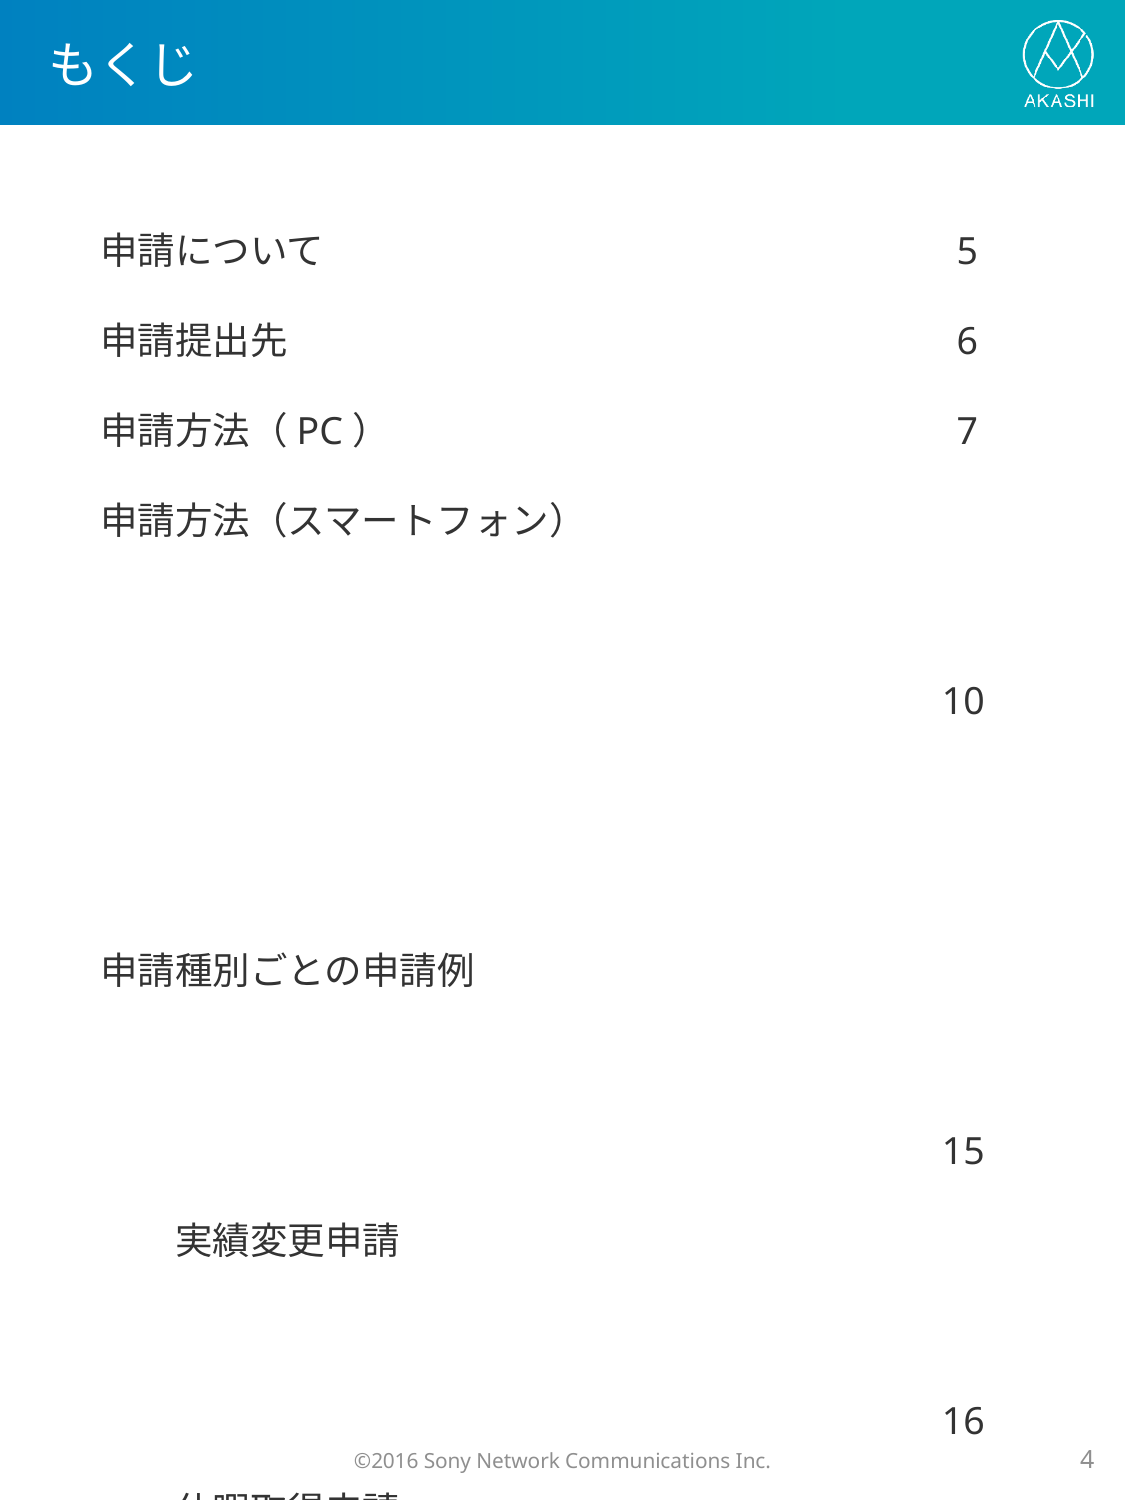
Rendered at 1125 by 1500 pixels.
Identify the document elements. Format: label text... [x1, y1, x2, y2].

slide_number 3 [1040, 1420, 1110, 1500]
picture [1045, 9, 1103, 117]
title もくじ [33, 0, 1045, 123]
text_box 申請について 5 申請提出先 6 申請方法（PC） 7 申請方法（スマートフォン） 10 申請種別ごとの申請例 15 実績変更申請 16 休暇取得申請 18 休日出勤申請 21 残業申請 24 振出/振替申請 27 申請状況の確認 29 申請承認メールについて 31 お問い合わせ 32 [85, 174, 1040, 1500]
